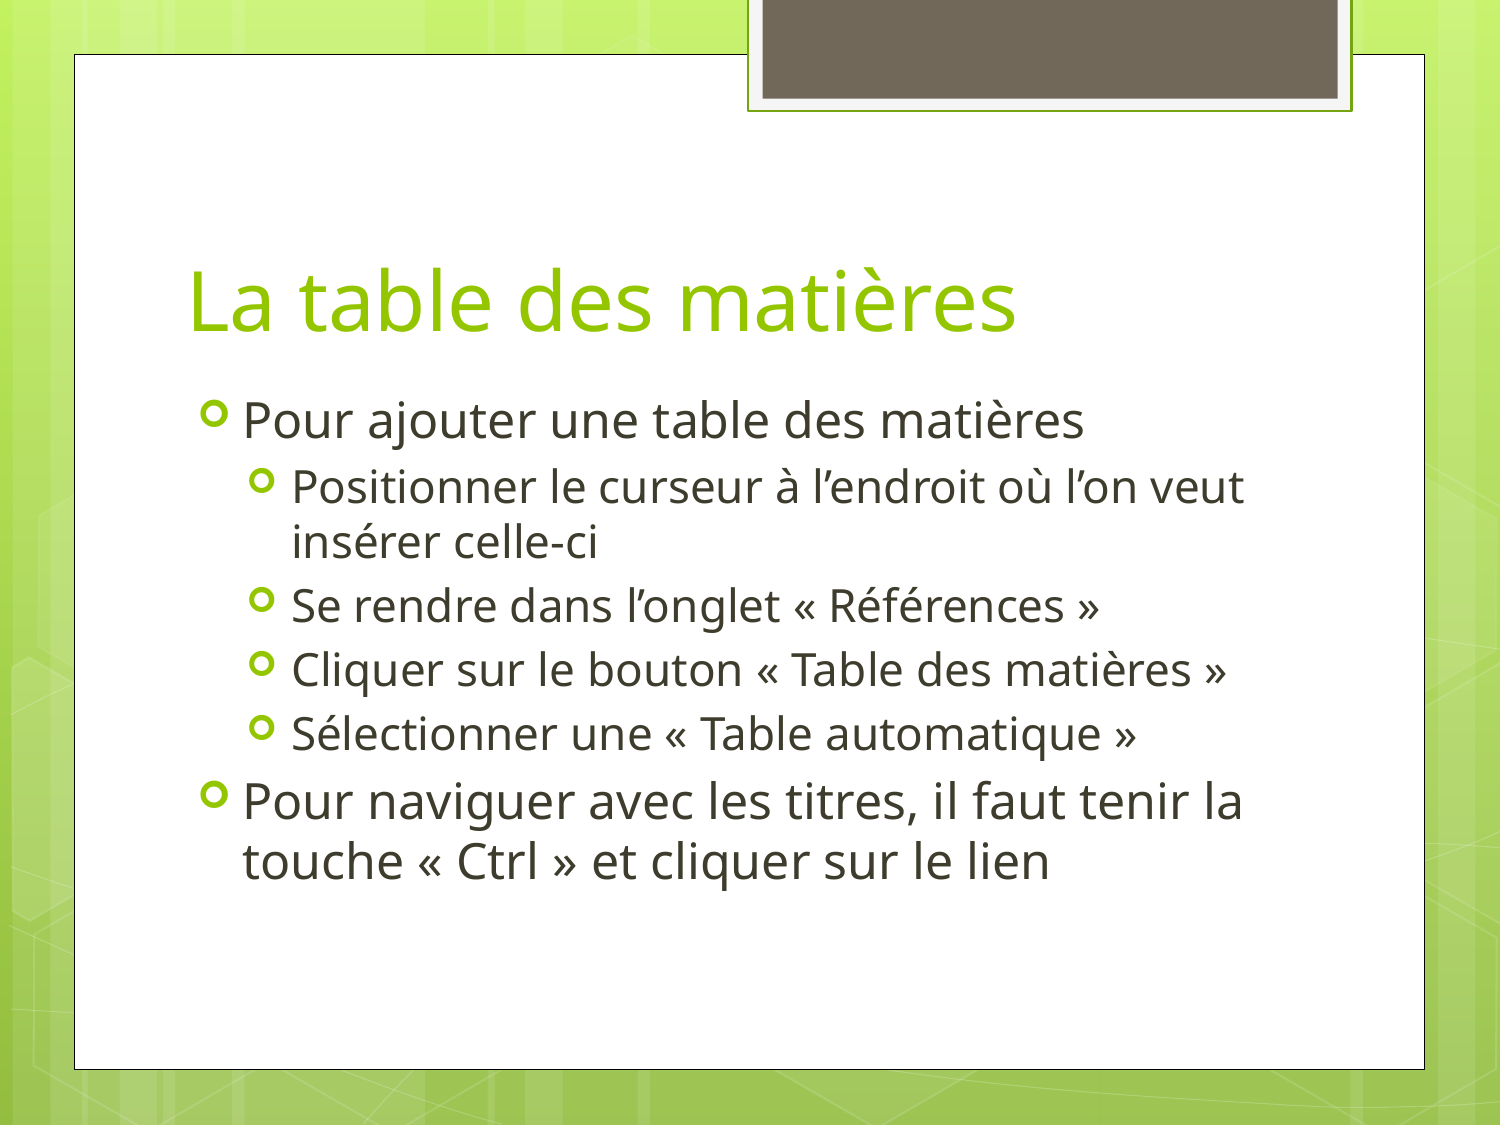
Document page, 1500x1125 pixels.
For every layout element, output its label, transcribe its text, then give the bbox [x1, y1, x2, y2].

list Pour ajouter une table des matières Positionner le curseur à l’endroit où l’on veut insérer celle-ci Se rendre dans l’onglet « Références » Cliquer sur le bouton « Table des matières » Sélectionner une « Table automatique » Pour naviguer avec les titres, il faut tenir la touche « Ctrl » et cliquer sur le lien [171, 381, 1283, 957]
title La table des matières [171, 168, 1324, 357]
